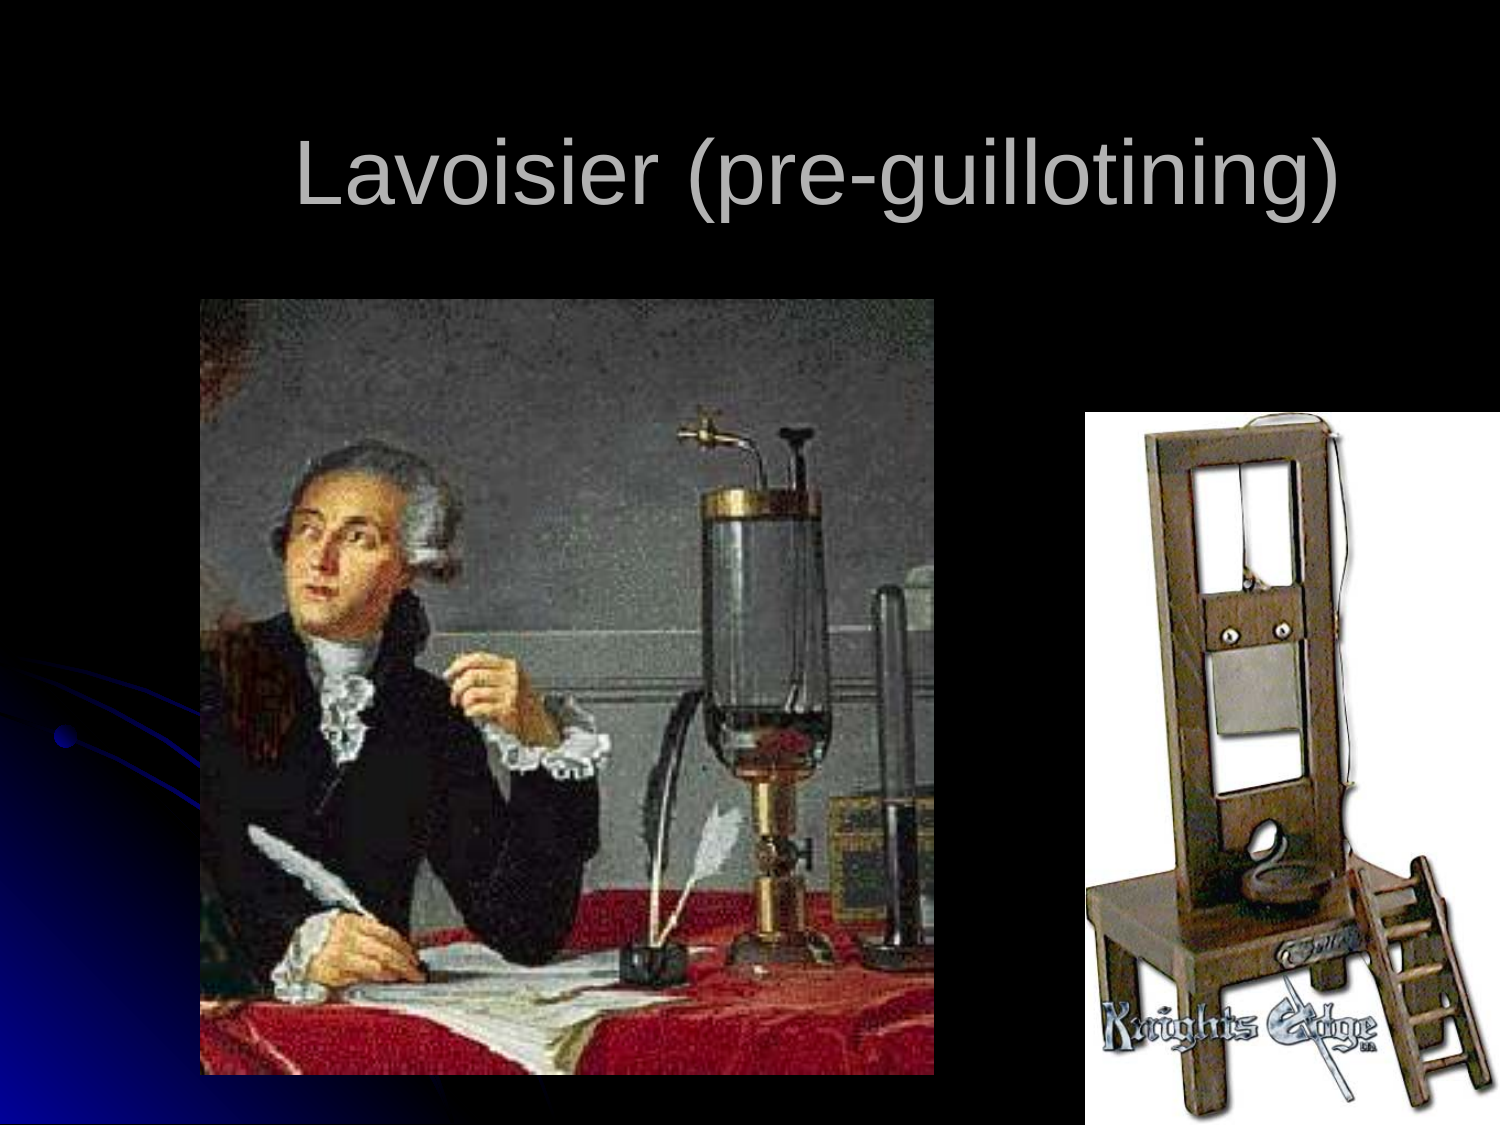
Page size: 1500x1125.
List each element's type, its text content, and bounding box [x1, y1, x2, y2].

picture [1085, 412, 1500, 1125]
title Lavoisier (pre-guillotining) [174, 49, 1463, 286]
picture [199, 299, 934, 1076]
